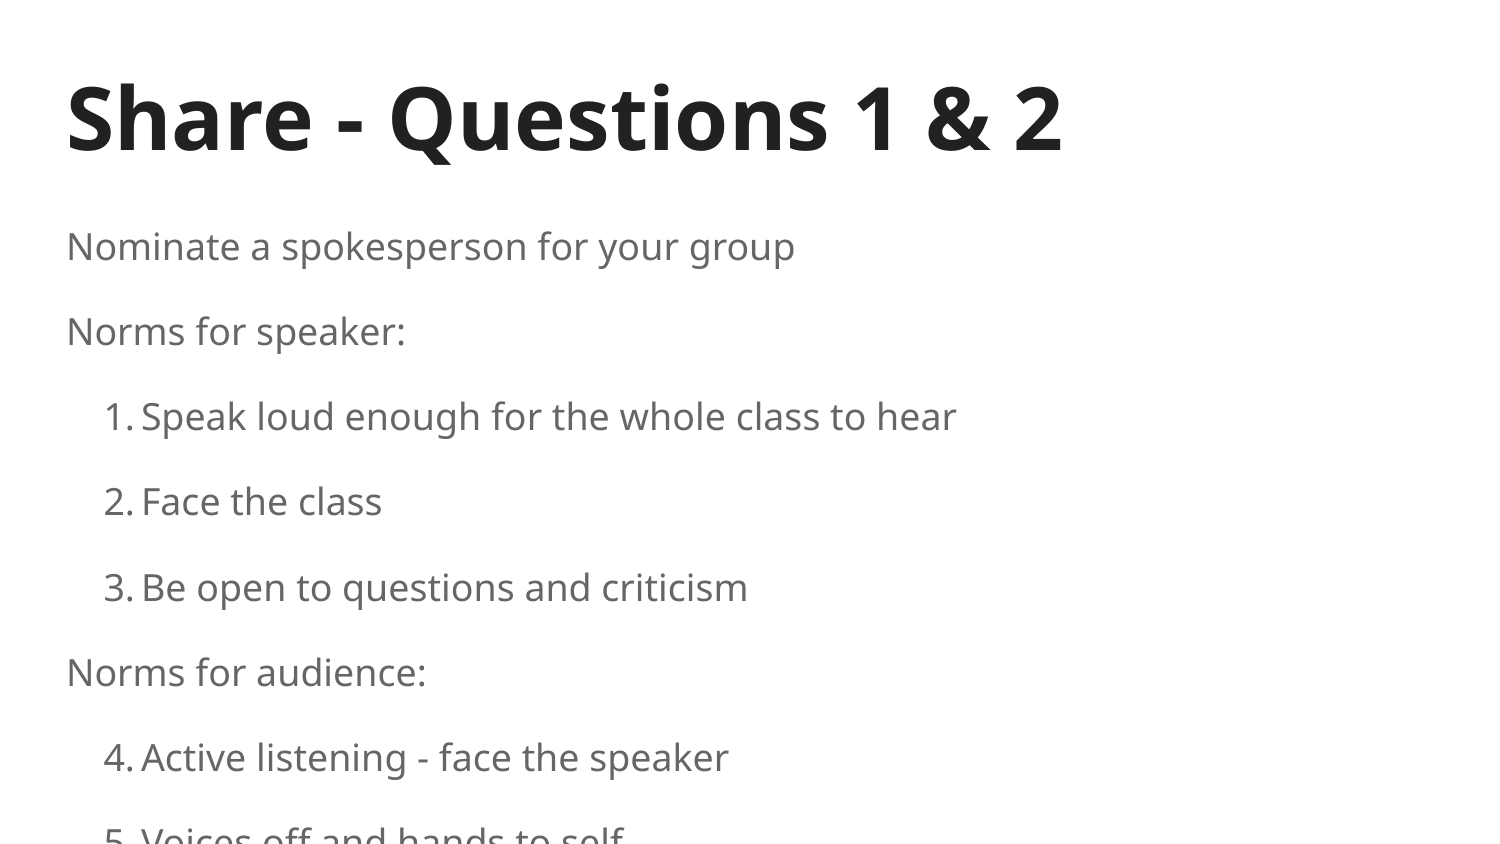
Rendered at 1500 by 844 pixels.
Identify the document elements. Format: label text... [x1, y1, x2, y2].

title Share - Questions 1 & 2 [51, 48, 1449, 180]
list Nominate a spokesperson for your group Norms for speaker: Speak loud enough for the whole class to hear Face the class Be open to questions and criticism Norms for audience: Active listening - face the speaker Voices off and hands to self Respectful discourse [51, 201, 1449, 750]
